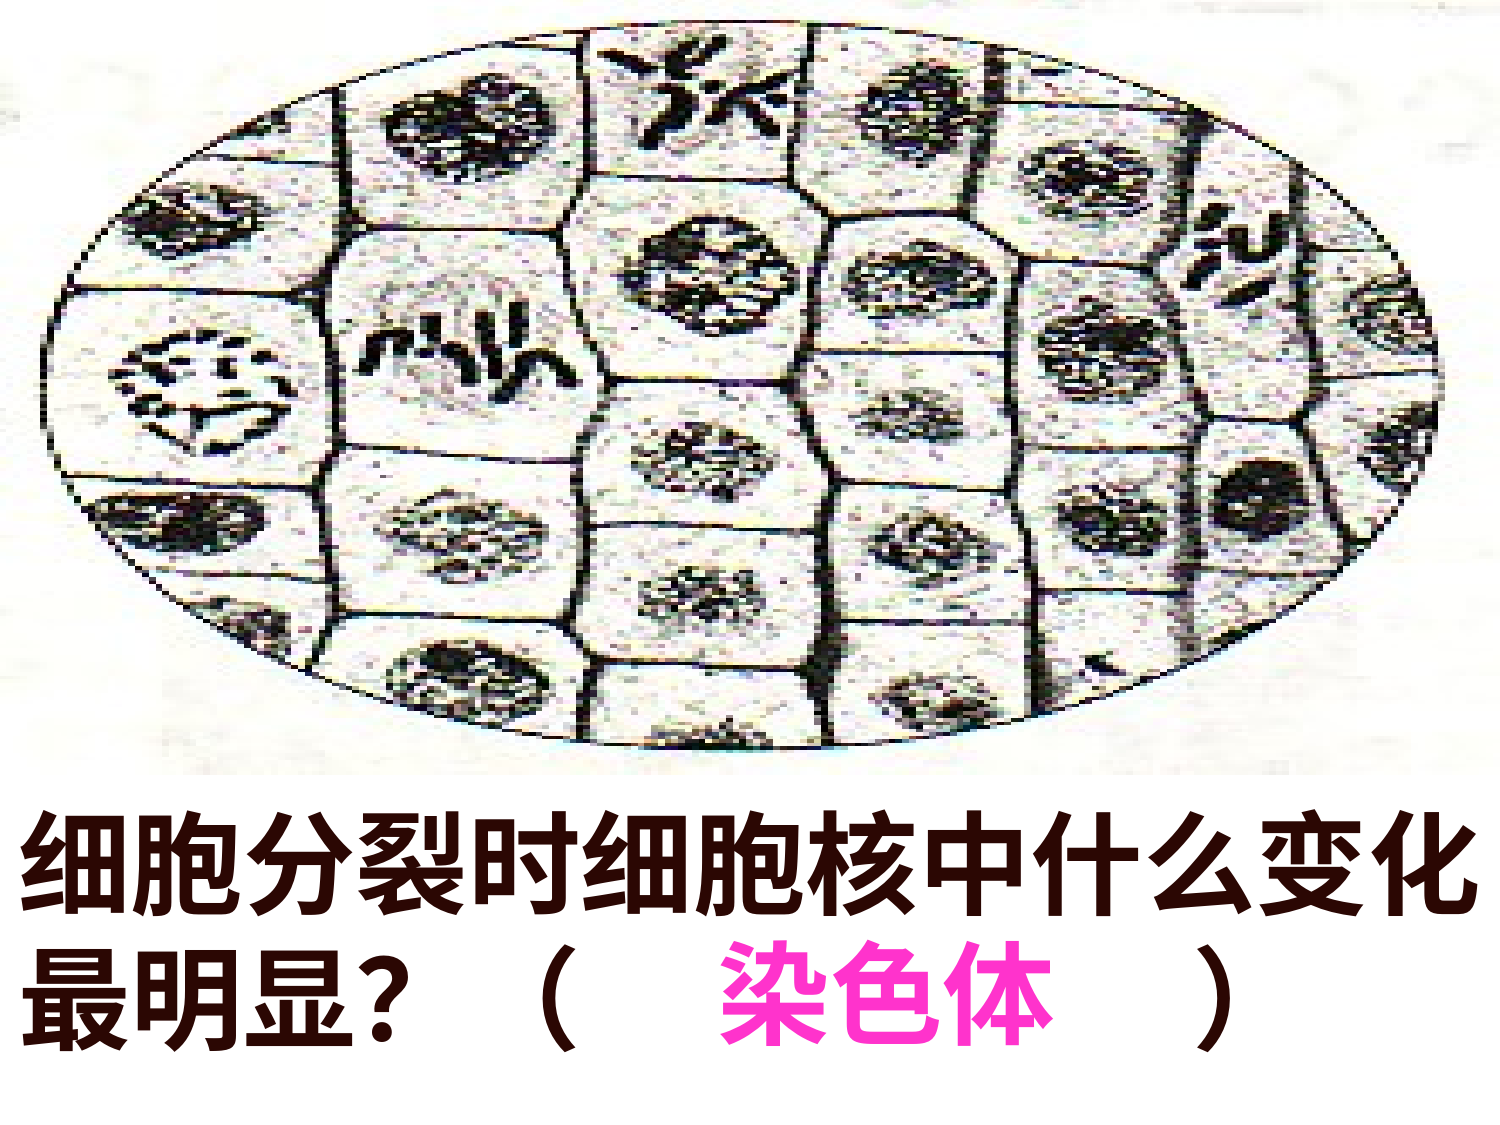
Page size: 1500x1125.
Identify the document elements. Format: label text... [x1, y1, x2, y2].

text_box 细胞分裂时细胞核中什么变化 最明显？（ ） [3, 786, 1496, 1072]
picture [0, 0, 1500, 776]
text_box 染色体 [702, 916, 1129, 1067]
